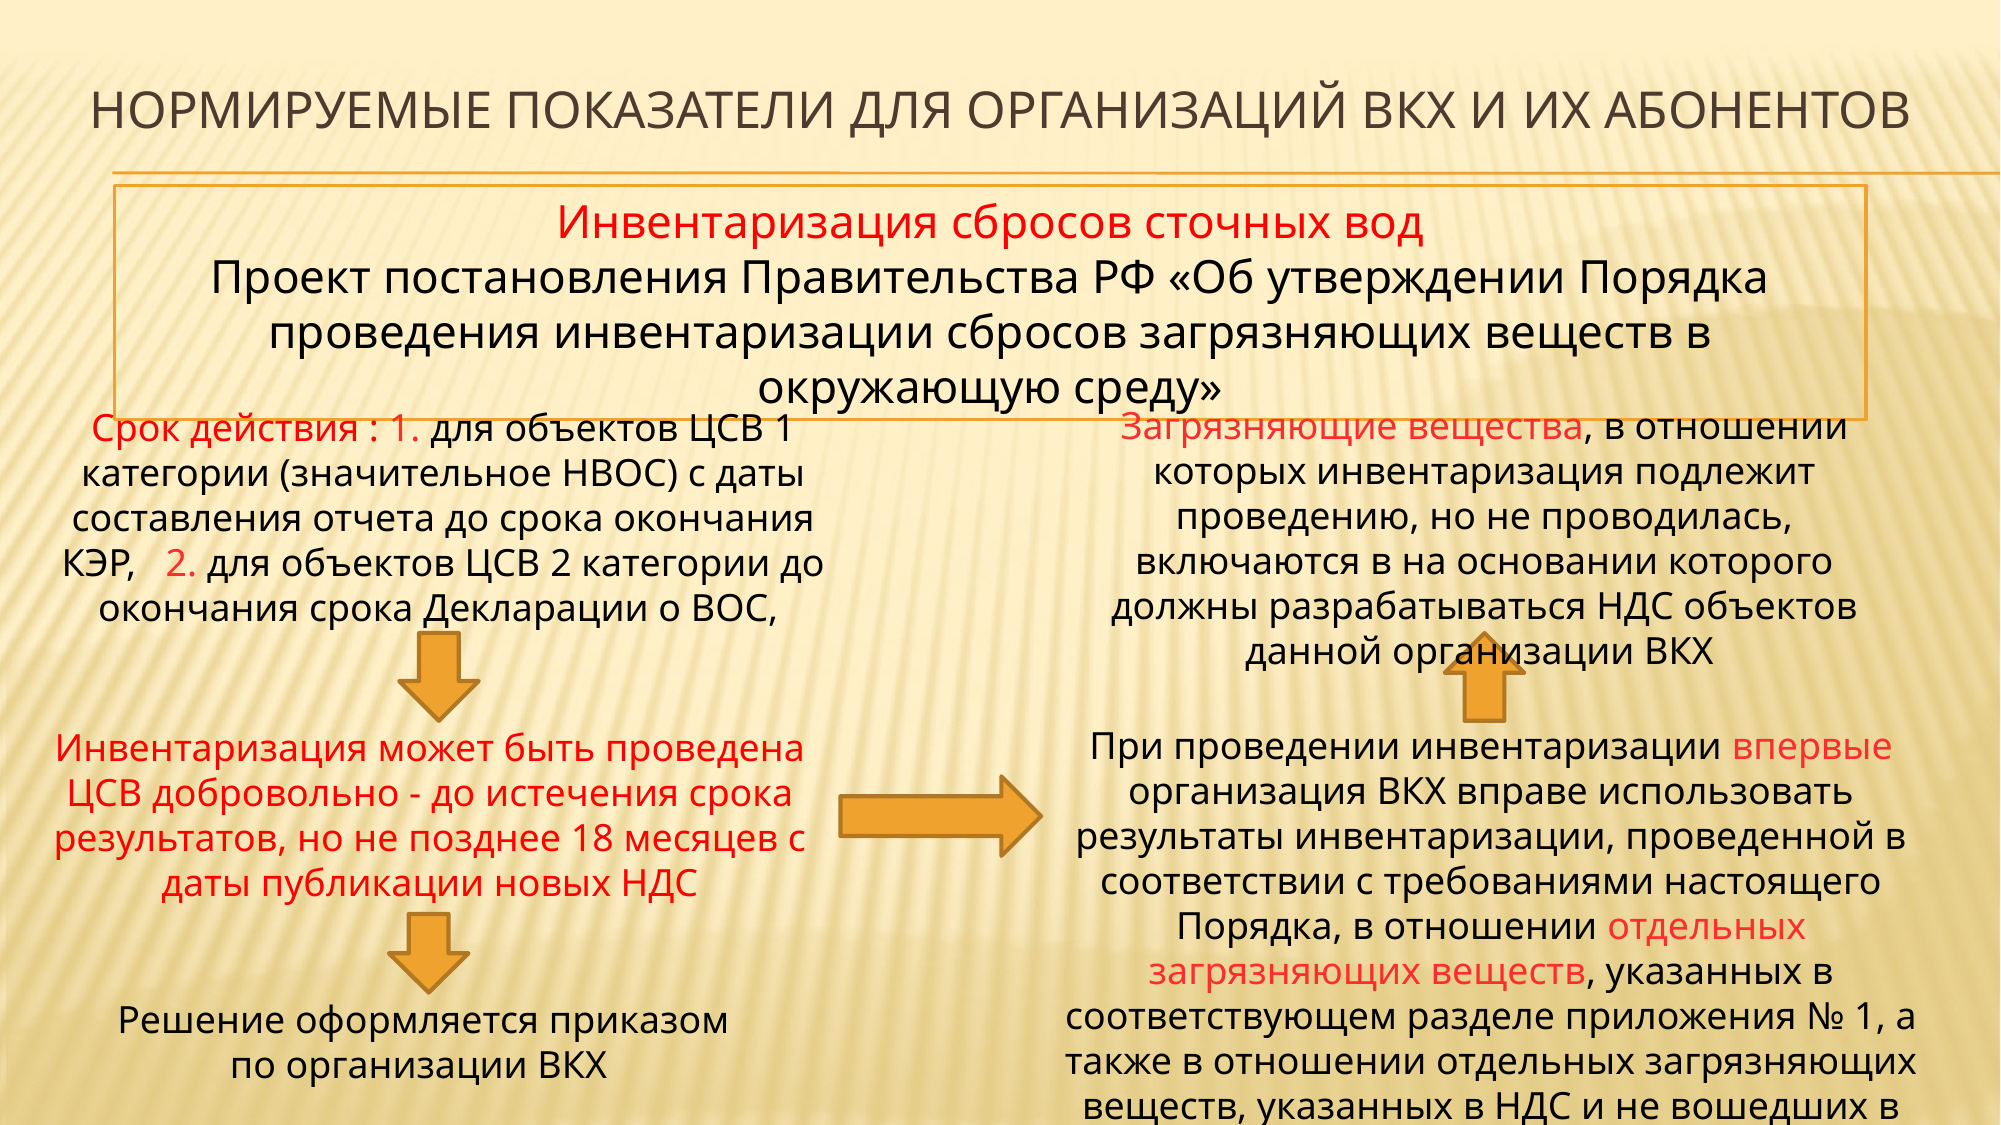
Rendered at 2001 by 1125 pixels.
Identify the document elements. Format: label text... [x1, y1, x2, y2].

text_box При проведении инвентаризации впервые организация ВКХ вправе использовать результаты инвентаризации, проведенной в соответствии с требованиями настоящего Порядка, в отношении отдельных загрязняющих веществ, указанных в соответствующем разделе приложения № 1, а также в отношении отдельных загрязняющих веществ, указанных в НДС и не вошедших в Приложение №1 , [1036, 714, 1946, 1125]
text_box Инвентаризация сбросов сточных вод Проект постановления Правительства РФ «Об утверждении Порядка проведения инвентаризации сбросов загрязняющих веществ в окружающую среду» [114, 185, 1867, 420]
text_box Решение оформляется приказом по организации ВКХ [99, 988, 748, 1093]
text_box Инвентаризация может быть проведена ЦСВ добровольно - до истечения срока результатов, но не позднее 18 месяцев с даты публикации новых НДС [30, 716, 830, 912]
text_box [1462, 680, 1507, 723]
text_box Срок действия : 1. для объектов ЦСВ 1 категории (значительное НВОС) с даты составления отчета до срока окончания КЭР, 2. для объектов ЦСВ 2 категории до окончания срока Декларации о ВОС, [35, 397, 852, 637]
text_box Загрязняющие вещества, в отношении которых инвентаризация подлежит проведению, но не проводилась, включаются в на основании которого должны разрабатываться НДС объектов данной организации ВКХ [1047, 394, 1922, 680]
text_box [397, 630, 481, 716]
text_box [838, 774, 1044, 858]
title Нормируемые показатели для организаций ВКХ и их АБОНЕНТОВ [66, 39, 1937, 178]
text_box [386, 912, 471, 988]
